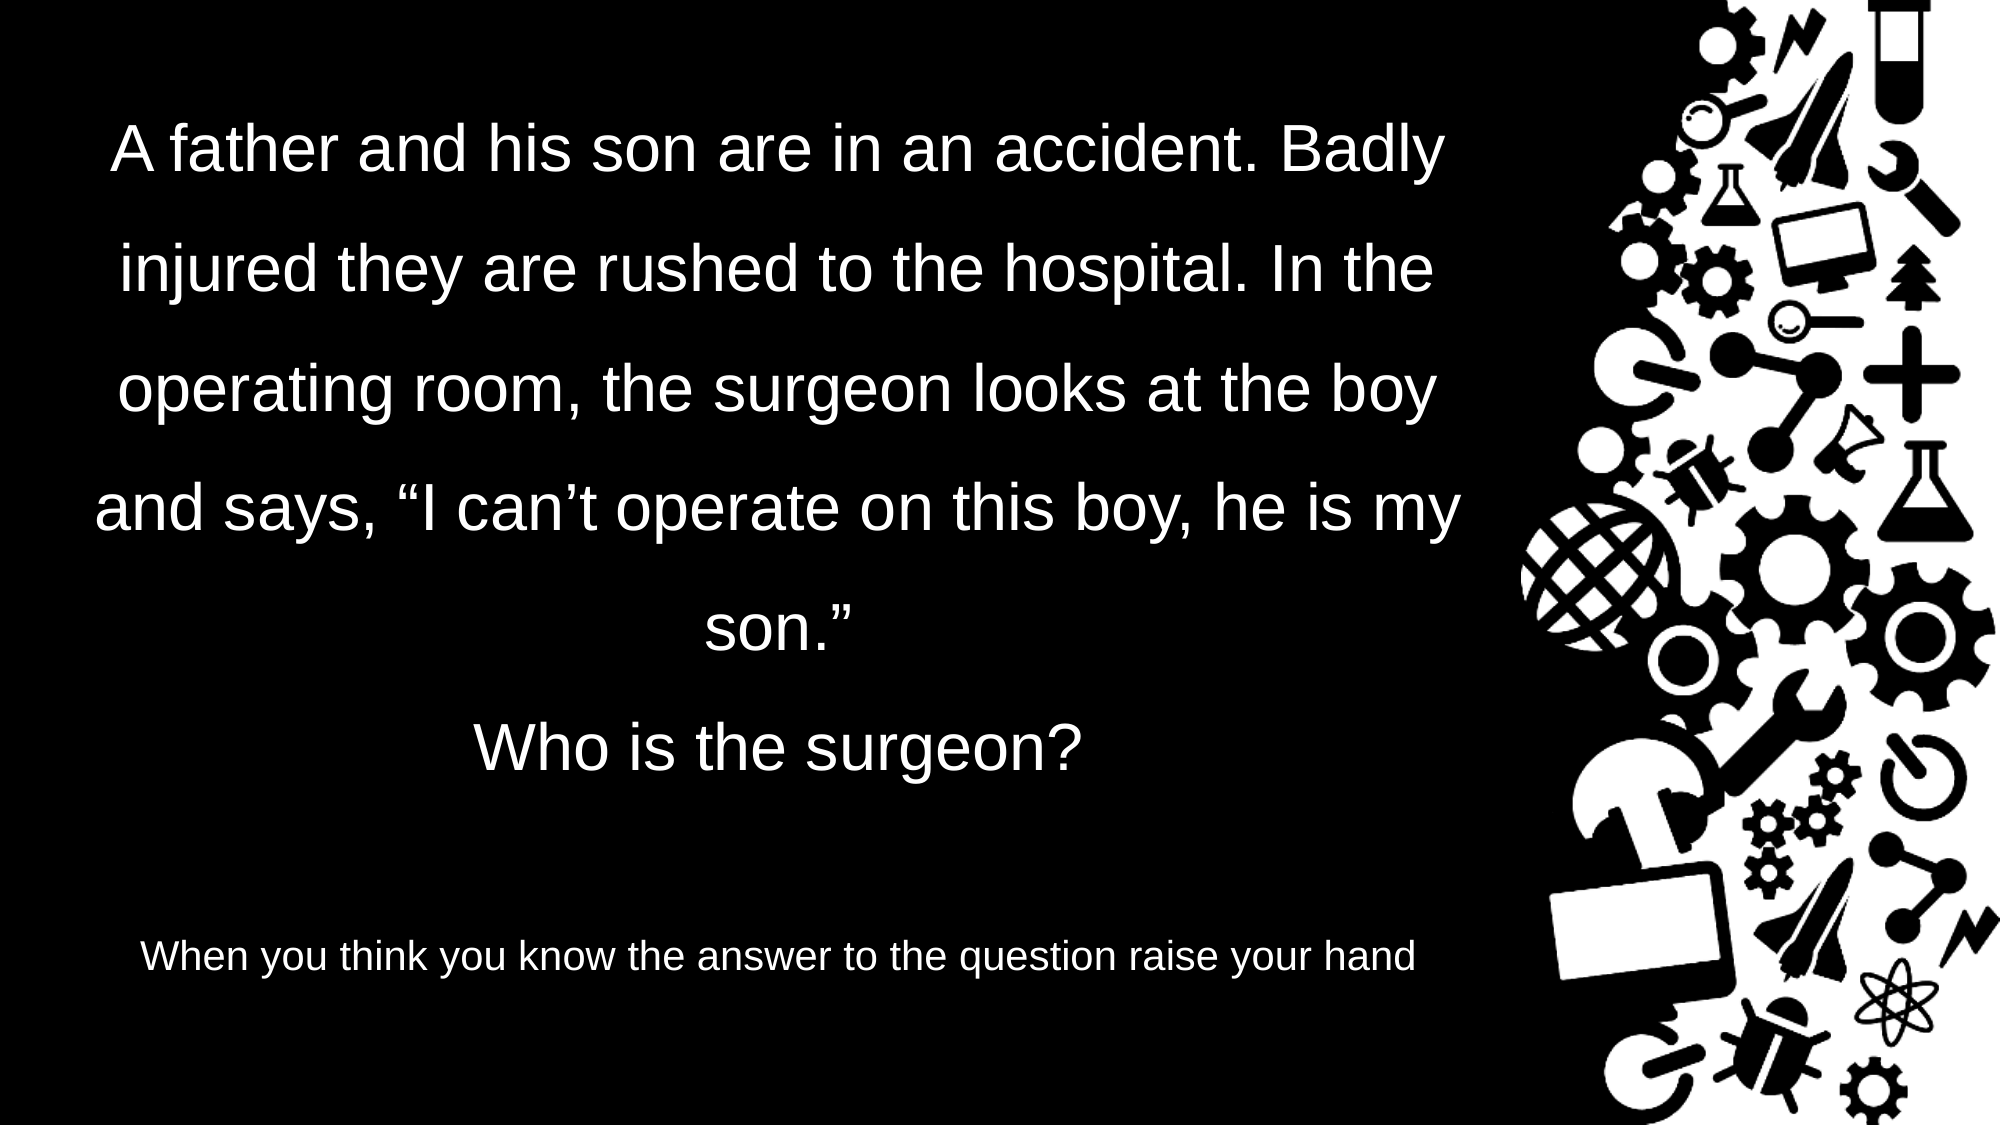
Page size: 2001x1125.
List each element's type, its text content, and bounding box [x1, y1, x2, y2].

title A father and his son are in an accident. Badly injured they are rushed to the hospital. In the operating room, the surgeon looks at the boy and says, “I can’t operate on this boy, he is my son.” Who is the surgeon? When you think you know the answer to the question raise your hand [50, 56, 1508, 919]
picture [1521, 0, 2000, 1125]
